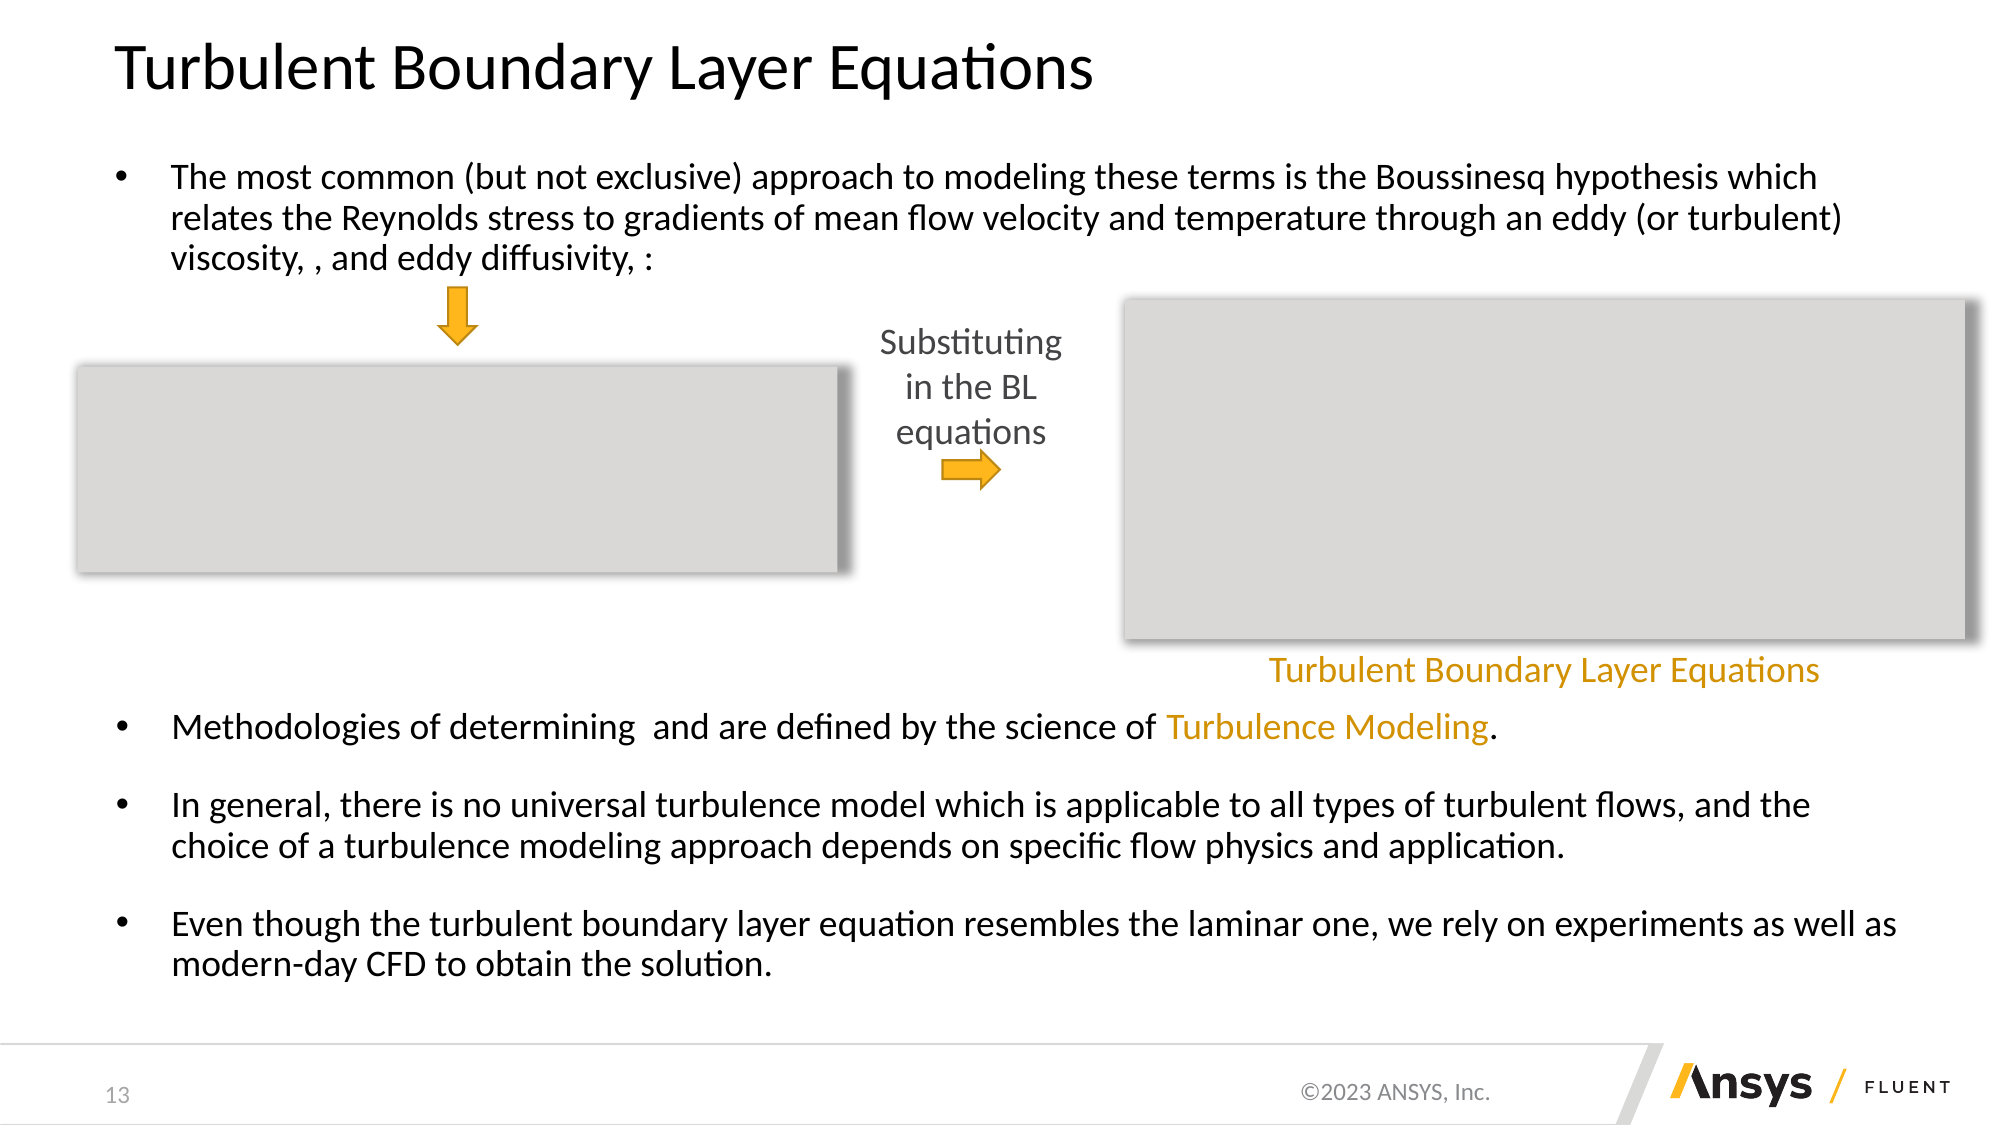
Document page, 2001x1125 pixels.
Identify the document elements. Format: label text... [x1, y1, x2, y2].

text_box Substituting in the BL equations [852, 309, 1090, 460]
slide_number 13 [89, 1073, 540, 1114]
title Turbulent Boundary Layer Equations [99, 24, 1900, 164]
picture [0, 0, 2000, 1125]
text_box [436, 286, 479, 347]
text_box [941, 460, 1002, 491]
text_box Turbulent Boundary Layer Equations [1254, 637, 1836, 698]
